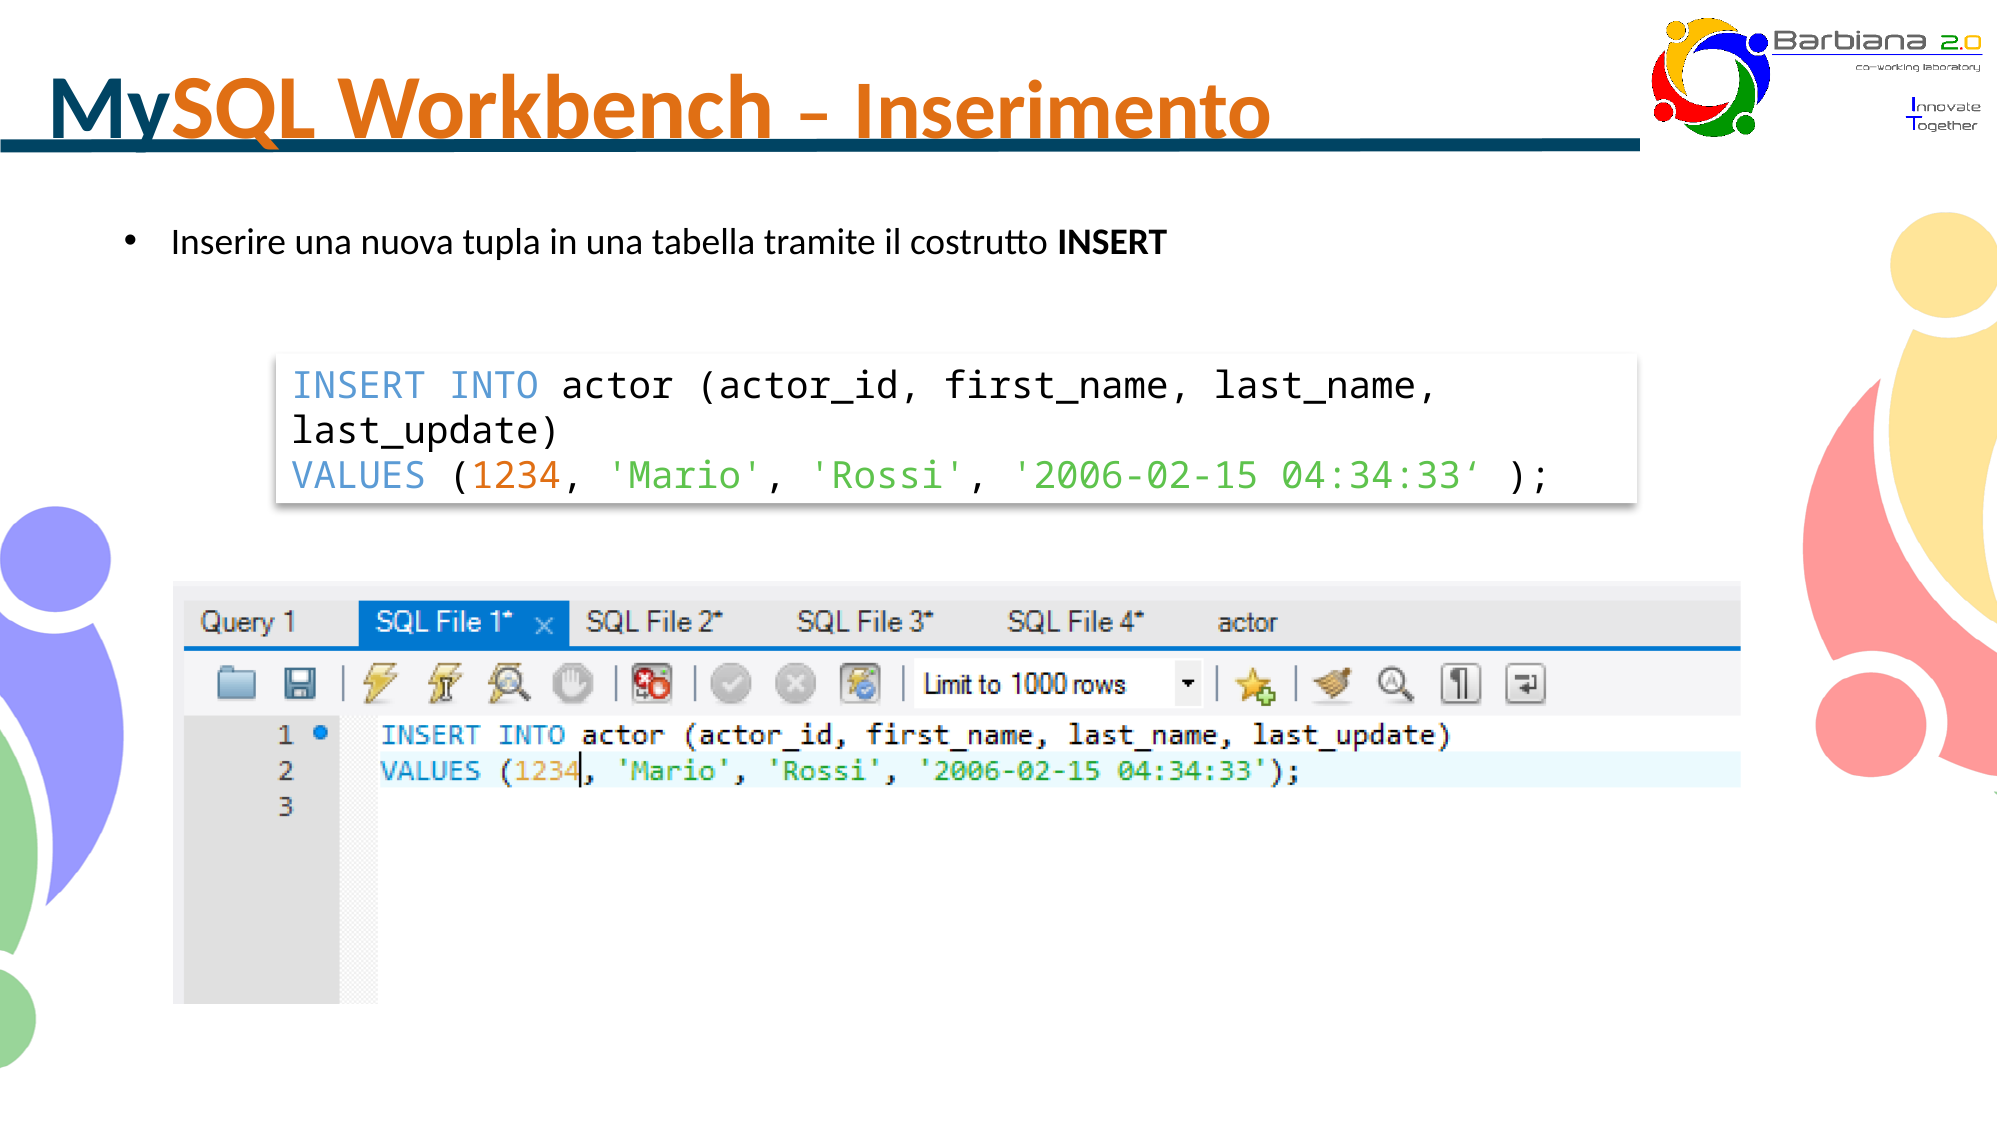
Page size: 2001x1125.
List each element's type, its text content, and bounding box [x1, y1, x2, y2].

text_box INSERT INTO actor (actor_id, first_name, last_name, last_update) VALUES (1234, 'Mario', 'Rossi', '2006-02-15 04:34:33‘ ); [276, 353, 1638, 504]
text_box Inserire una nuova tupla in una tabella tramite il costrutto INSERT [109, 209, 1805, 270]
text_box MySQL Workbench – Inserimento [33, 39, 1288, 165]
picture [0, 0, 2001, 1125]
